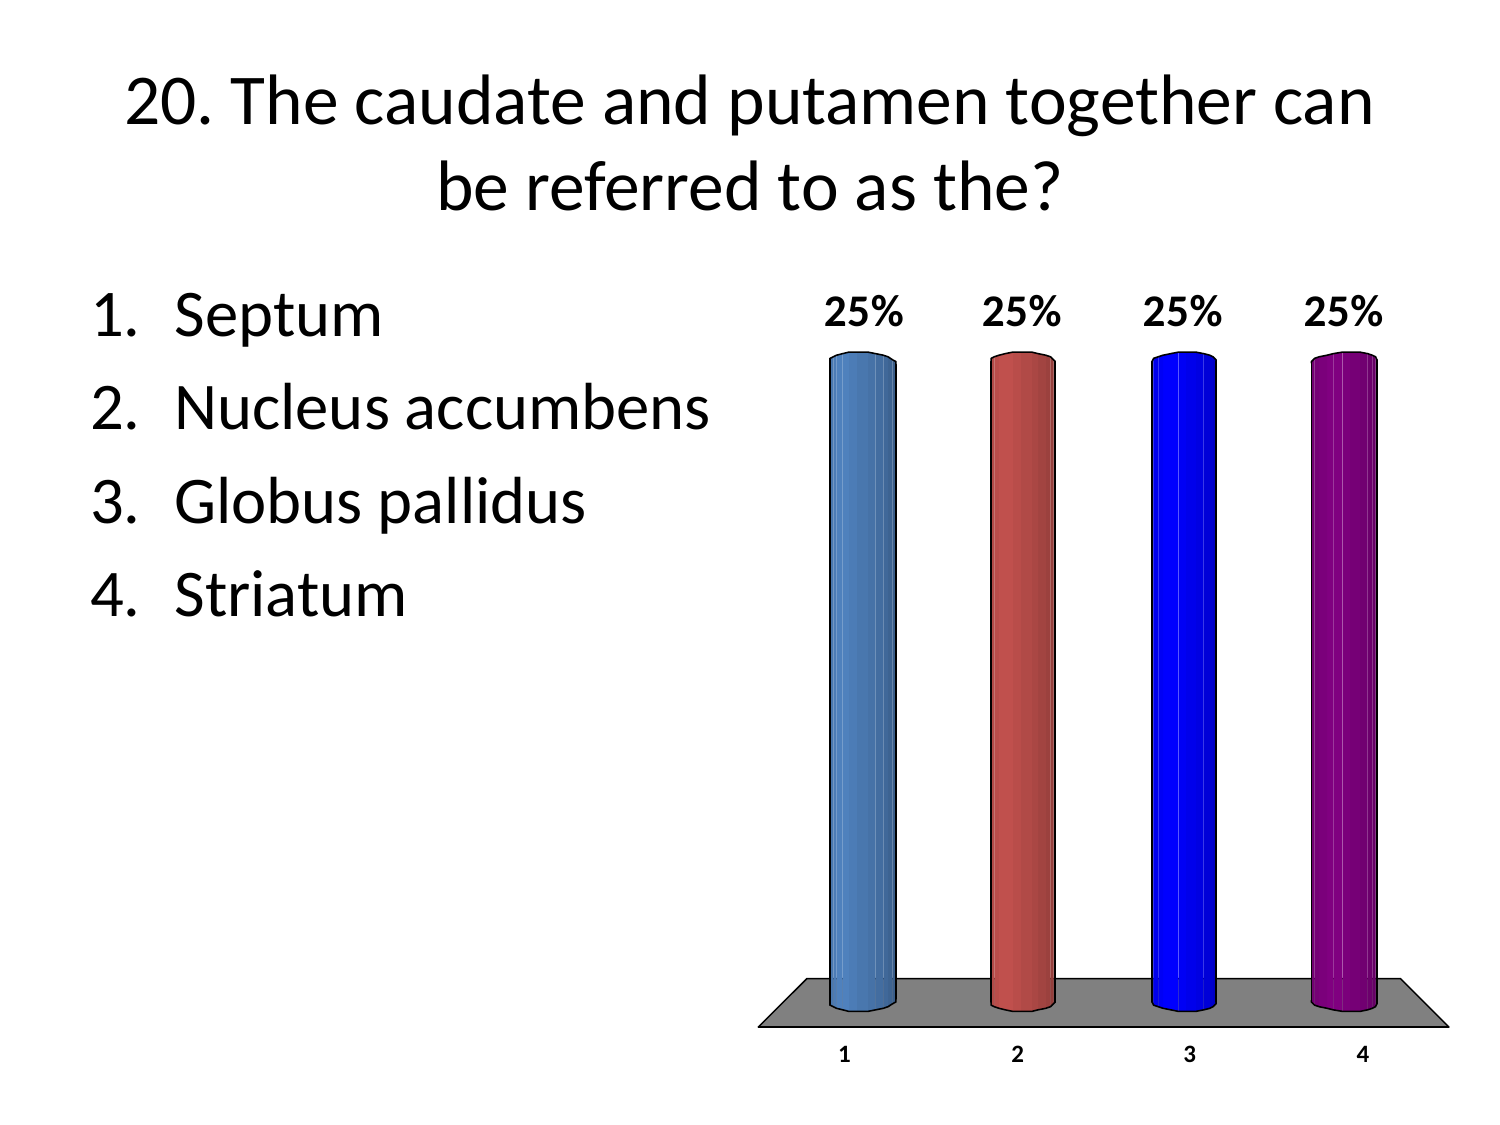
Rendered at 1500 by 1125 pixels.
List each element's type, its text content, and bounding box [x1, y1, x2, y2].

list Septum Nucleus accumbens Globus pallidus Striatum [75, 262, 750, 1005]
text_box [739, 270, 1490, 1115]
title 20. The caudate and putamen together can be referred to as the? [75, 45, 1425, 233]
